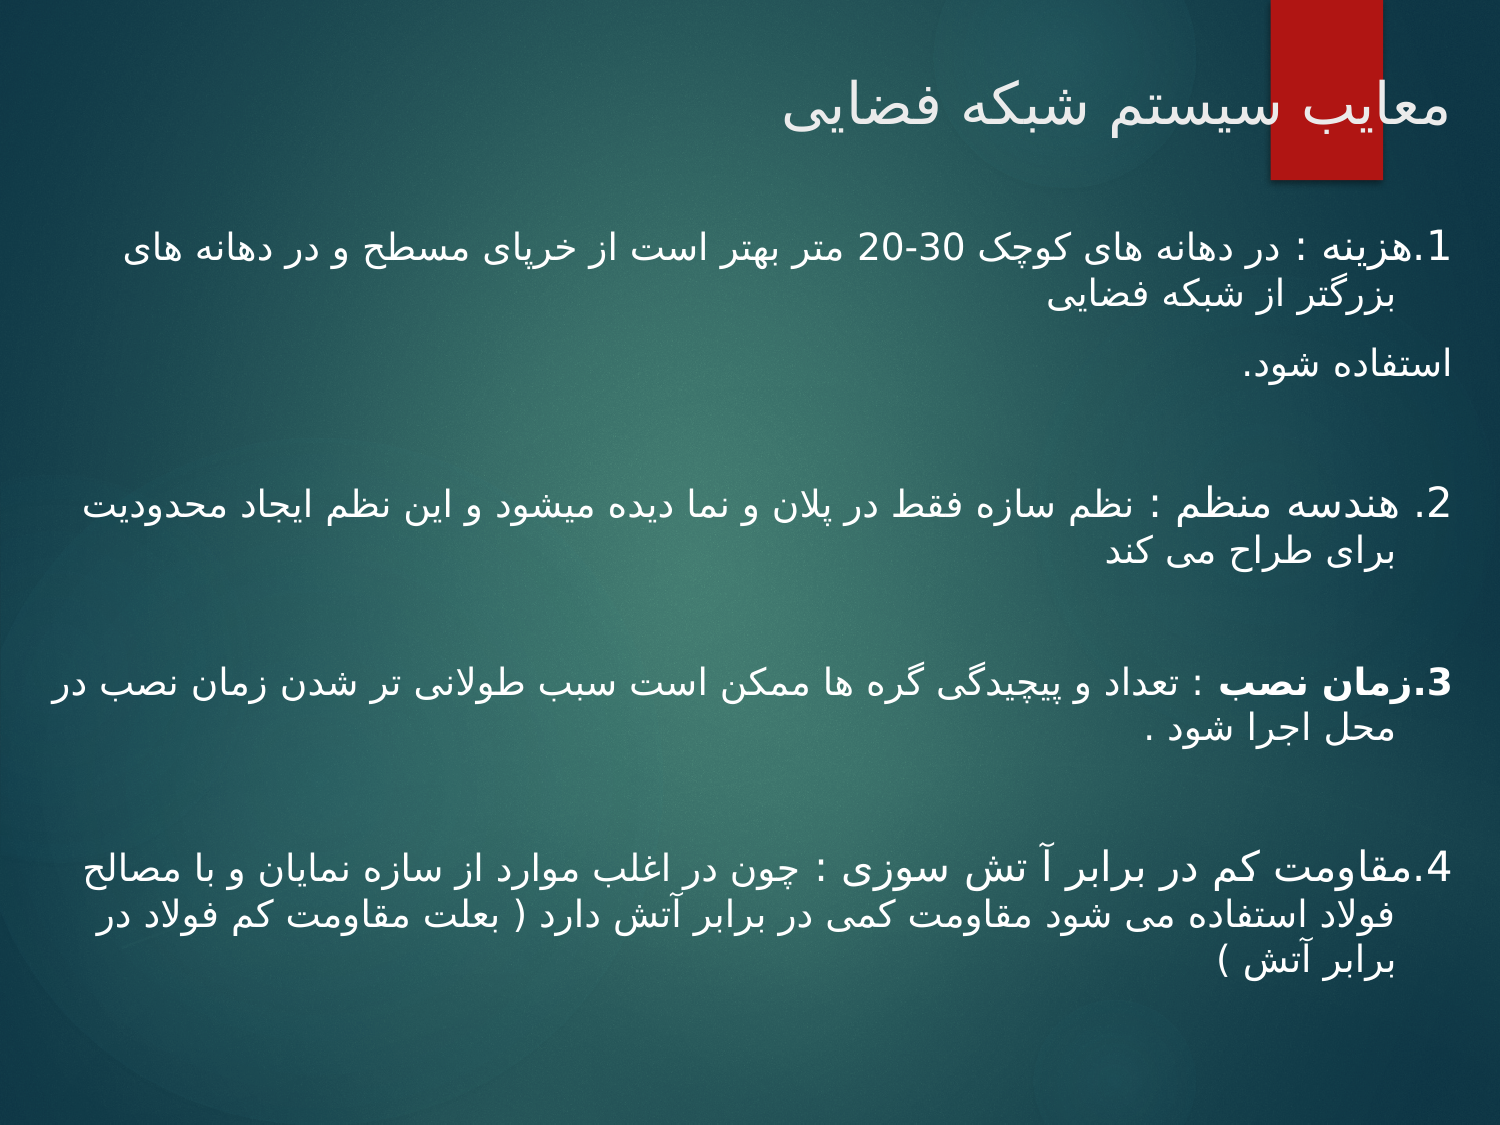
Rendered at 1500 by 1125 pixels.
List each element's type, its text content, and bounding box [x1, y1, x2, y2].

list 1.هزینه : در دهانه های کوچک 30-20 متر بهتر است از خرپای مسطح و در دهانه های بزرگتر از شبکه فضایی استفاده شود. 2. هندسه منظم : نظم سازه فقط در پلان و نما دیده میشود و این نظم ایجاد محدودیت برای طراح می کند 3.زمان نصب : تعداد و پیچیدگی گره ها ممکن است سبب طولانی تر شدن زمان نصب در محل اجرا شود . 4.مقاومت کم در برابر آ تش سوزی : چون در اغلب موارد از سازه نمایان و با مصالح فولاد استفاده می شود مقاومت کمی در برابر آتش دارد ( بعلت مقاومت کم فولاد در برابر آتش ) [35, 210, 1468, 1125]
title معایب سیستم شبکه فضایی [117, 58, 1468, 210]
